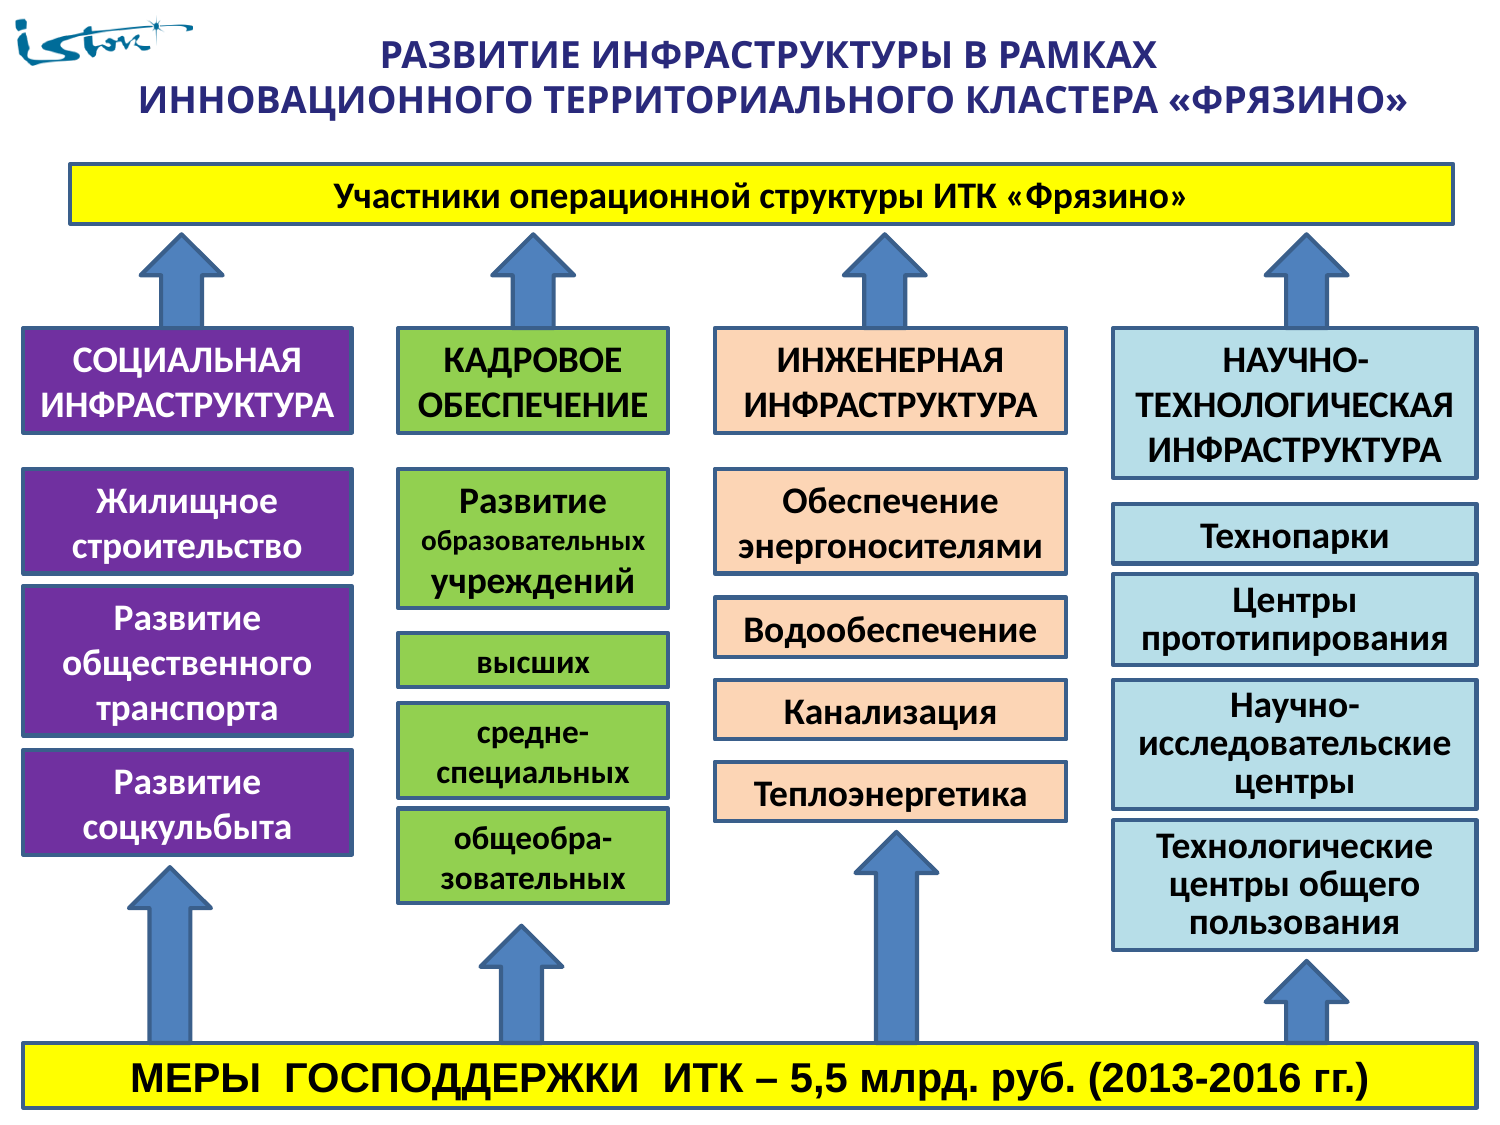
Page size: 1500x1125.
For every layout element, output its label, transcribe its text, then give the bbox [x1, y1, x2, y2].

text_box средне-специальных [398, 703, 668, 798]
text_box МЕРЫ ГОСПОДДЕРЖКИ ИТК – 5,5 млрд. руб. (2013-2016 гг.) [23, 1042, 1477, 1108]
text_box [138, 232, 225, 331]
text_box СОЦИАЛЬНАЯ ИНФРАСТРУКТУРА [23, 328, 352, 433]
text_box общеобра-зовательных [398, 808, 668, 904]
text_box Водообеспечение [714, 597, 1067, 658]
text_box [1263, 958, 1350, 1046]
text_box [853, 829, 940, 1046]
text_box Канализация [714, 679, 1067, 740]
text_box Научно-исследовательские центры [1113, 679, 1477, 809]
text_box [490, 232, 577, 331]
text_box [841, 232, 928, 331]
text_box Жилищное строительство [23, 468, 352, 574]
text_box РАЗВИТИЕ ИНФРАСТРУКТУРЫ В РАМКАХ ИННОВАЦИОННОГО ТЕРРИТОРИАЛЬНОГО КЛАСТЕРА «ФРЯЗИНО» [46, 23, 1500, 129]
text_box Участники операционной структуры ИТК «Фрязино» [70, 163, 1454, 224]
text_box [1263, 232, 1350, 331]
text_box [478, 923, 565, 1046]
text_box Технологические центры общего пользования [1113, 820, 1477, 950]
text_box Развитие общественного транспорта [23, 585, 352, 736]
text_box ИНЖЕНЕРНАЯ ИНФРАСТРУКТУРА [714, 328, 1067, 433]
text_box Развитие образовательных учреждений [398, 468, 668, 609]
picture [14, 15, 194, 66]
text_box КАДРОВОЕ ОБЕСПЕЧЕНИЕ [398, 328, 668, 433]
text_box Развитие соцкульбыта [23, 749, 352, 855]
text_box Теплоэнергетика [714, 761, 1067, 822]
text_box Технопарки [1113, 503, 1477, 564]
text_box Обеспечение энергоносителями [714, 468, 1067, 574]
text_box НАУЧНО-ТЕХНОЛОГИЧЕСКАЯ ИНФРАСТРУКТУРА [1113, 328, 1477, 478]
text_box высших [398, 632, 668, 688]
text_box [126, 865, 213, 1046]
text_box Центры прототипирования [1113, 574, 1477, 666]
